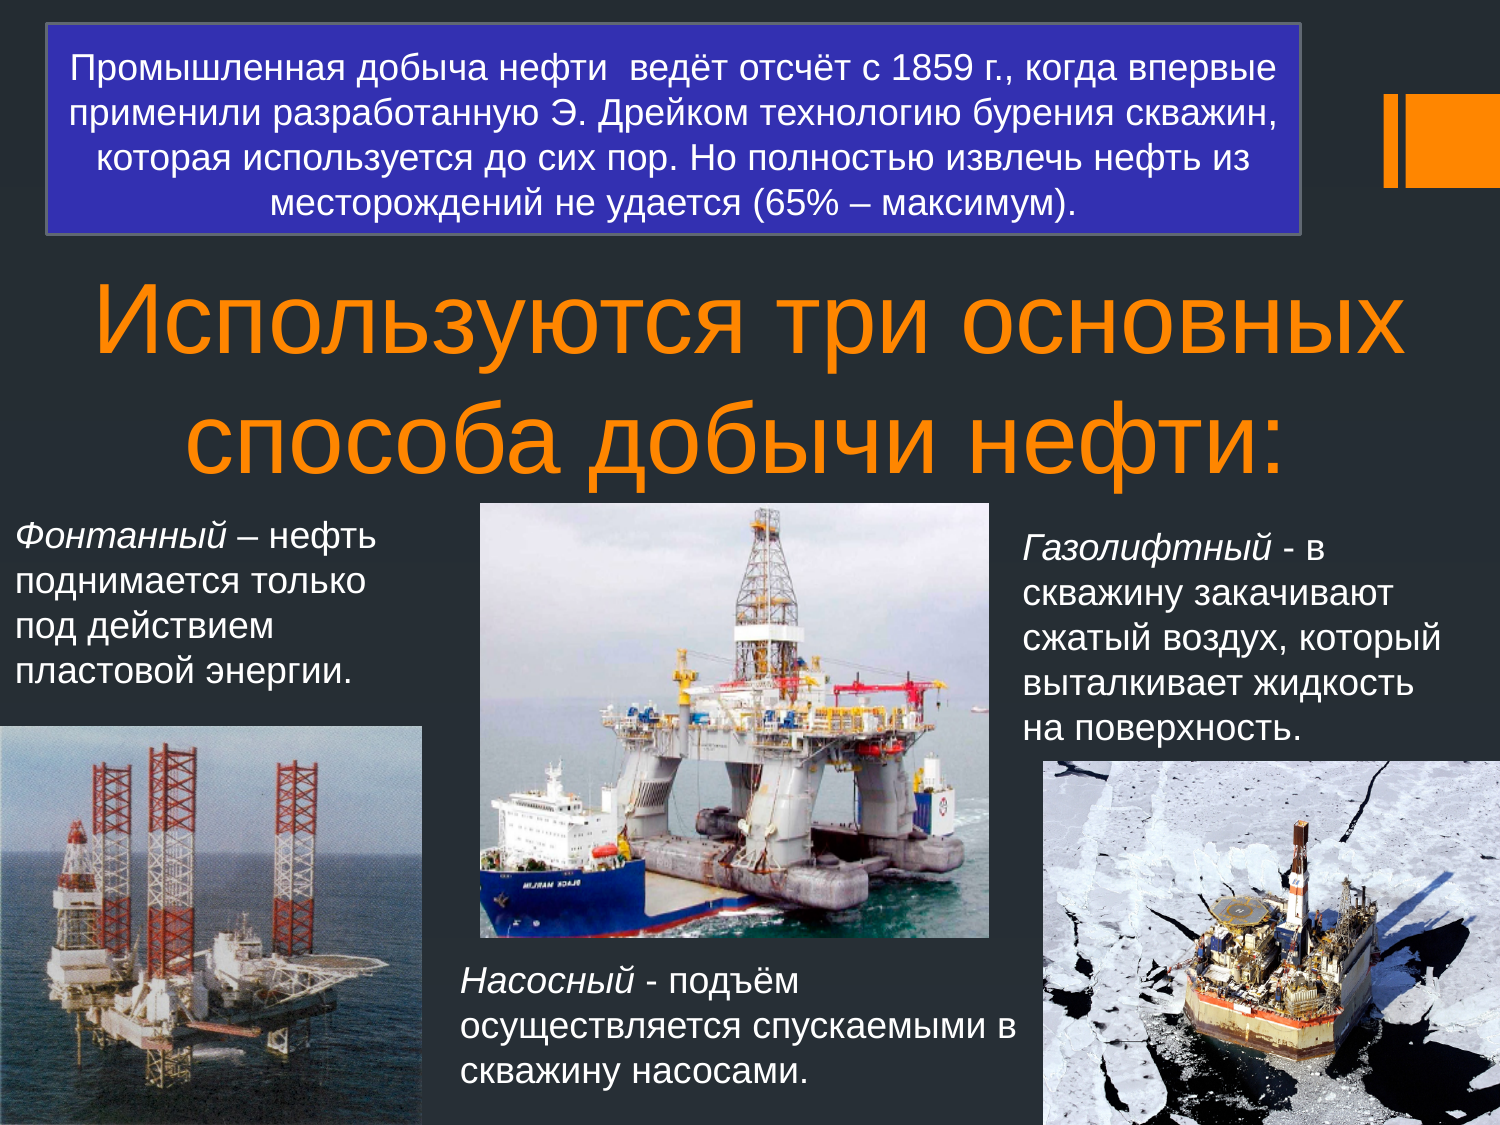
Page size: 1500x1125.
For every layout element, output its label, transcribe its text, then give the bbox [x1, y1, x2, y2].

text_box Насосный - подъём осуществляется спускаемыми в скважину насосами. [445, 949, 1037, 1099]
text_box [45, 22, 1302, 35]
text_box Газолифтный - в скважину закачивают сжатый воздух, который выталкивает жидкость на поверхность. [1007, 515, 1465, 756]
picture [1043, 761, 1500, 1125]
text_box Используются три основных способа добычи нефти: [46, 246, 1454, 501]
text_box [45, 230, 1302, 236]
picture [0, 726, 423, 1125]
text_box Фонтанный – нефть поднимается только под действием пластовой энергии. [0, 503, 422, 699]
picture [479, 503, 989, 938]
text_box Промышленная добыча нефти ведёт отсчёт с 1859 г., когда впервые применили разработанную Э. Дрейком технологию бурения скважин, которая используется до сих пор. Но полностью извлечь нефть из месторождений не удается (65% – максимум). [0, 35, 1348, 230]
